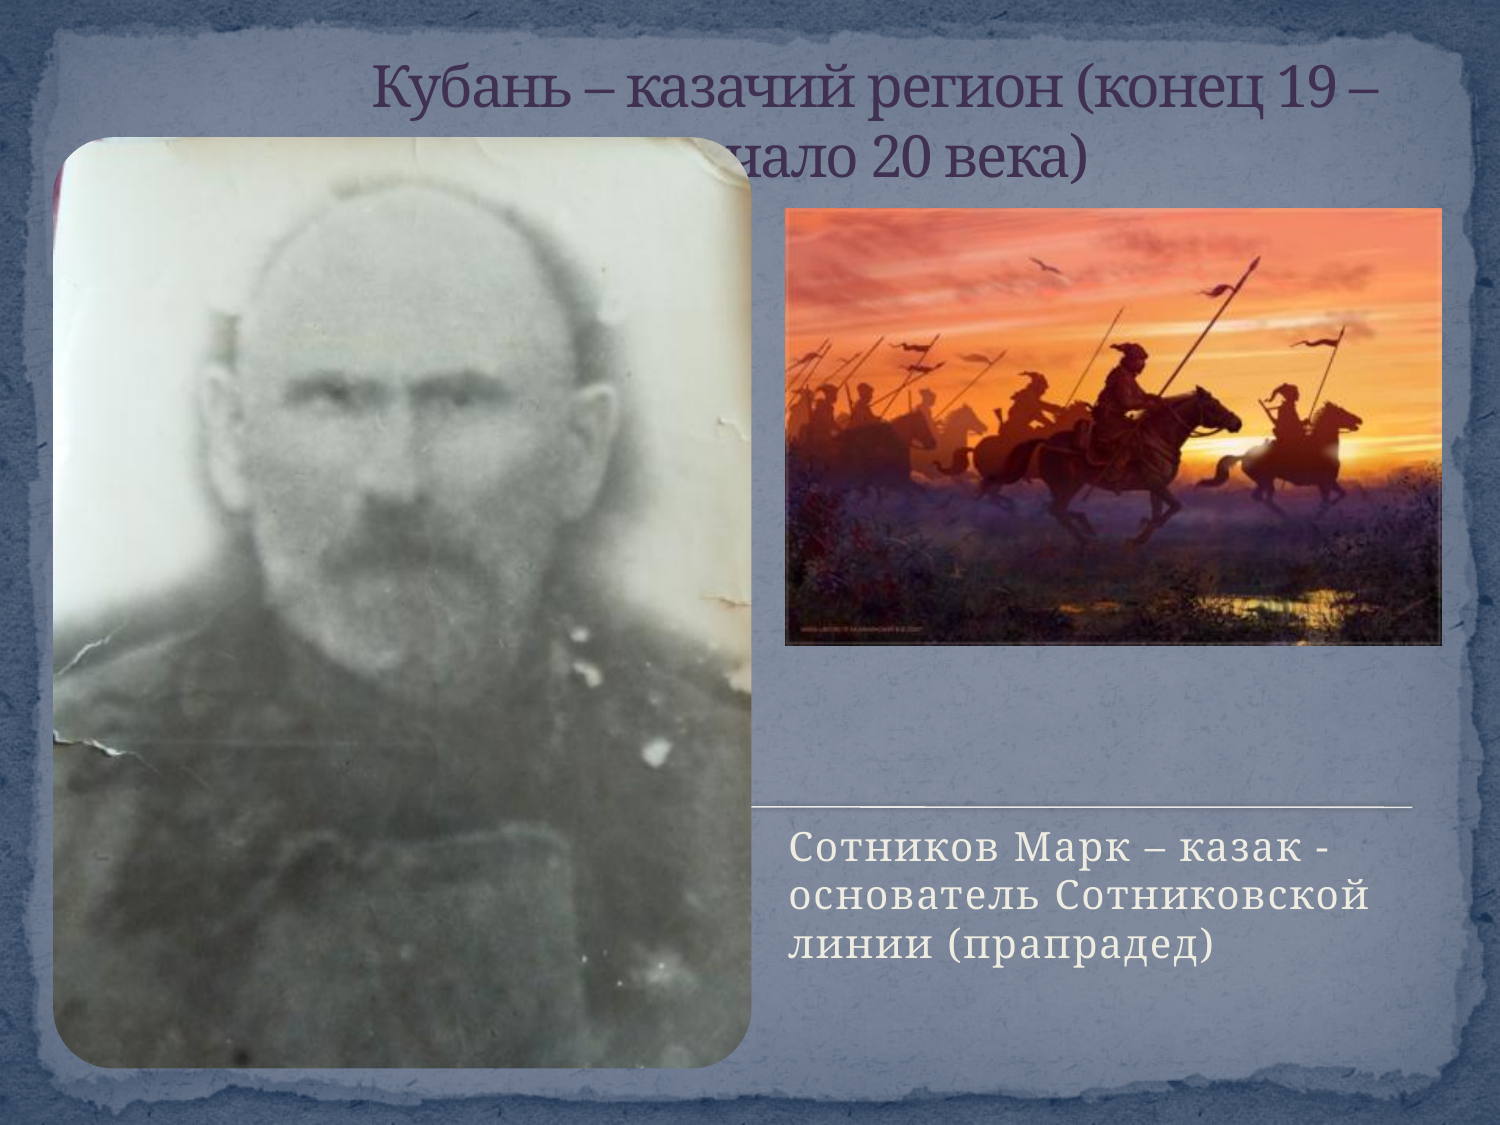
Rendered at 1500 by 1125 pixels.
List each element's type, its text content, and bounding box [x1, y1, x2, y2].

picture [53, 137, 752, 252]
picture [0, 208, 1442, 1069]
title Кубань – казачий регион (конец 19 – начало 20 века) [324, 30, 1424, 197]
list Сотников Марк – казак - основатель Сотниковской линии (прапрадед) [773, 813, 1413, 975]
